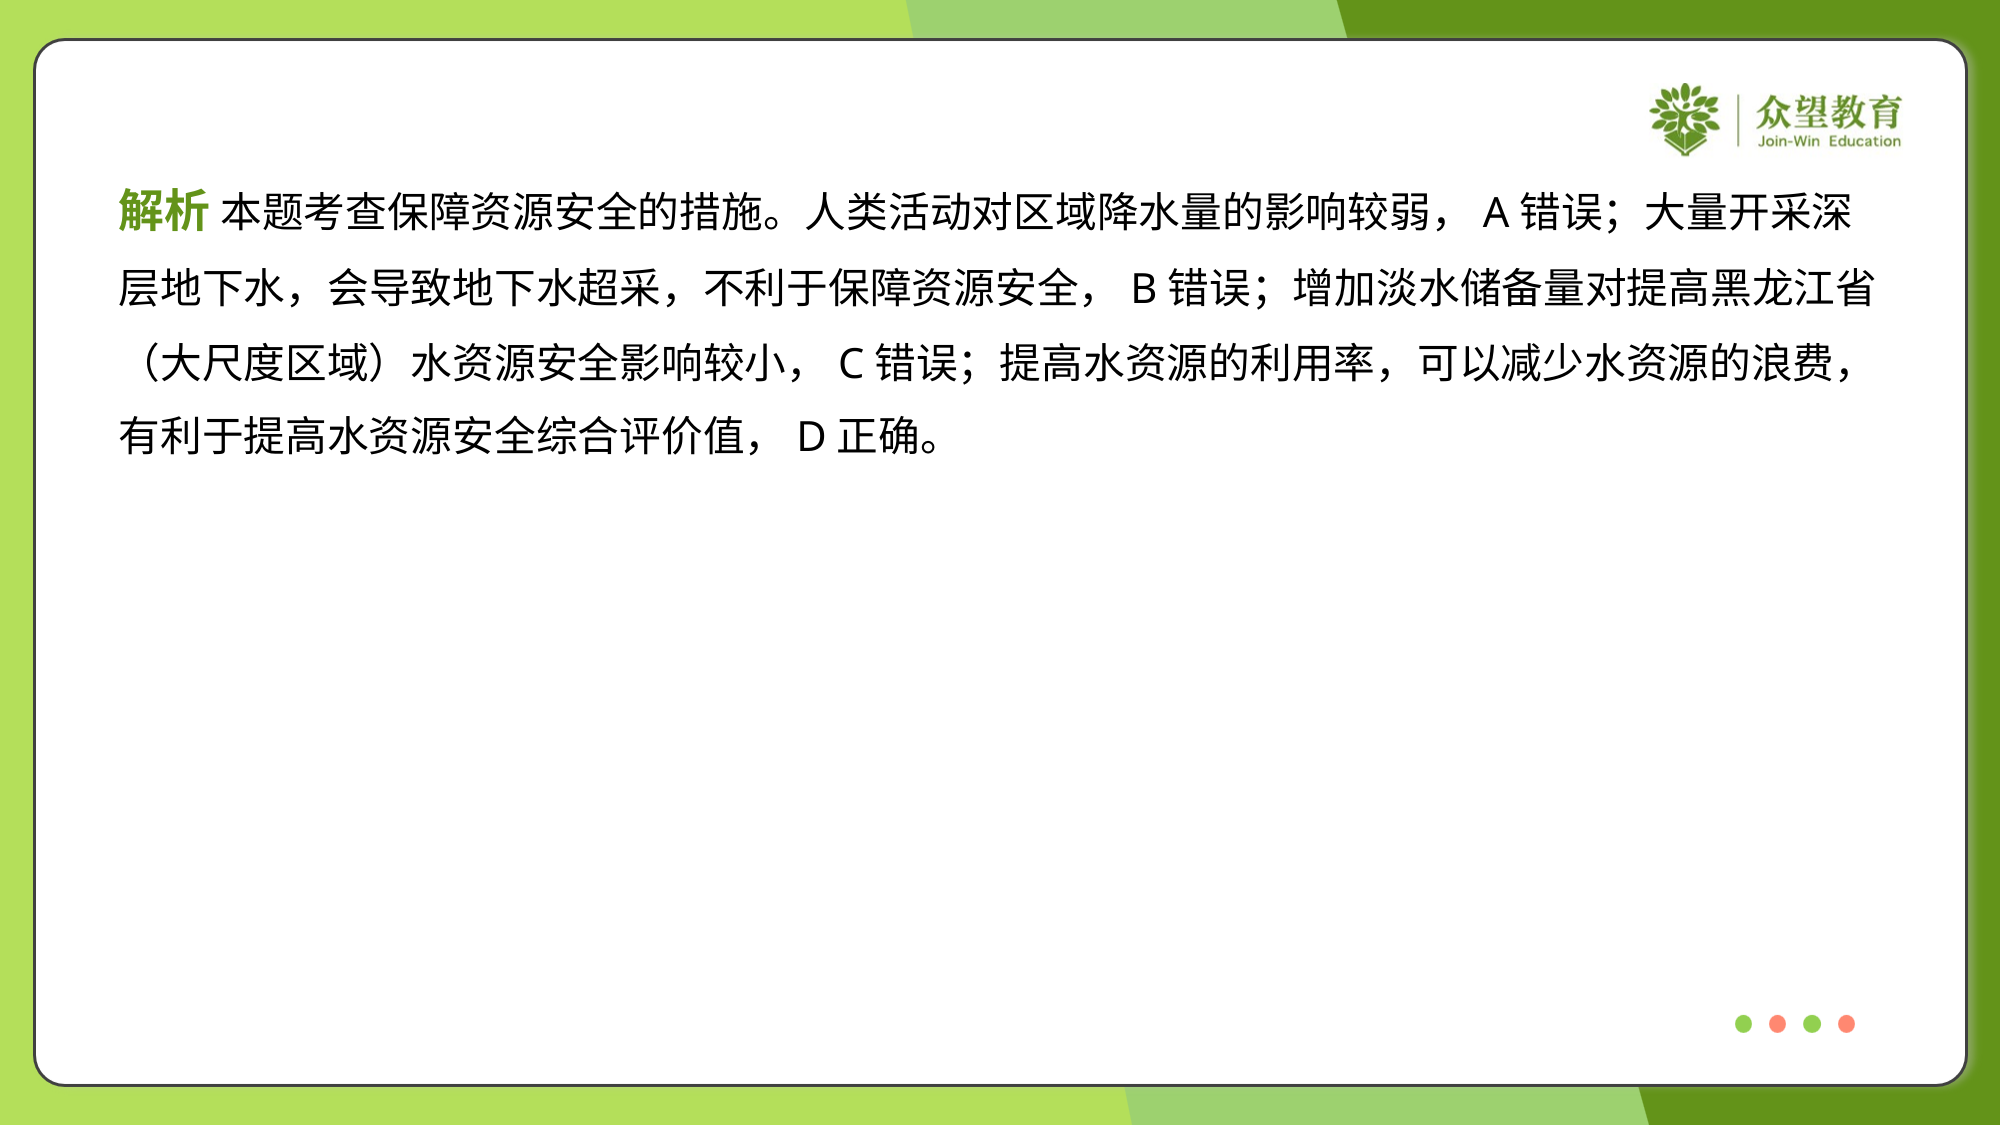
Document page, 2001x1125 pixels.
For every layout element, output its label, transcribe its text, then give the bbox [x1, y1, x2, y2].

text_box 解析 本题考查保障资源安全的措施。人类活动对区域降水量的影响较弱，A错误；大量开采深 层地下水，会导致地下水超采，不利于保障资源安全，B错误；增加淡水储备量对提高黑龙江省 （大尺度区域）水资源安全影响较小，C错误；提高水资源的利用率，可以减少水资源的浪费， 有利于提高水资源安全综合评价值，D正确。 [118, 159, 1883, 452]
picture [0, 0, 2000, 1125]
